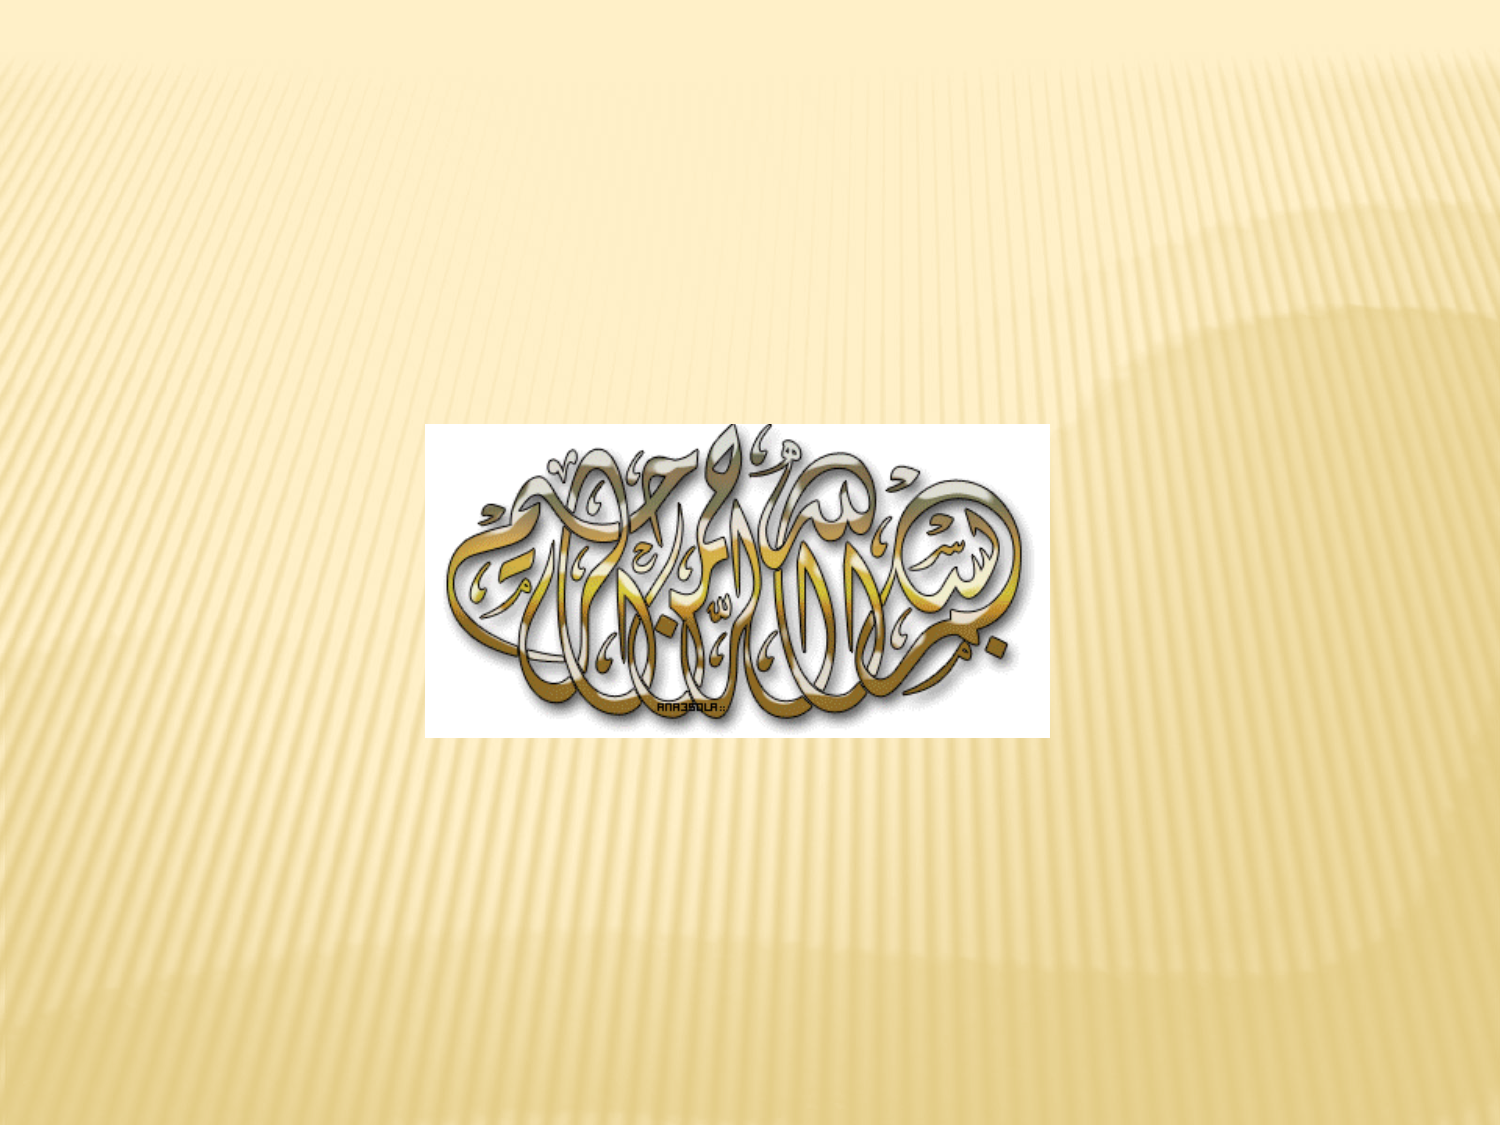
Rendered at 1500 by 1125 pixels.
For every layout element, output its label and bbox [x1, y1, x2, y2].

picture [424, 424, 1051, 738]
